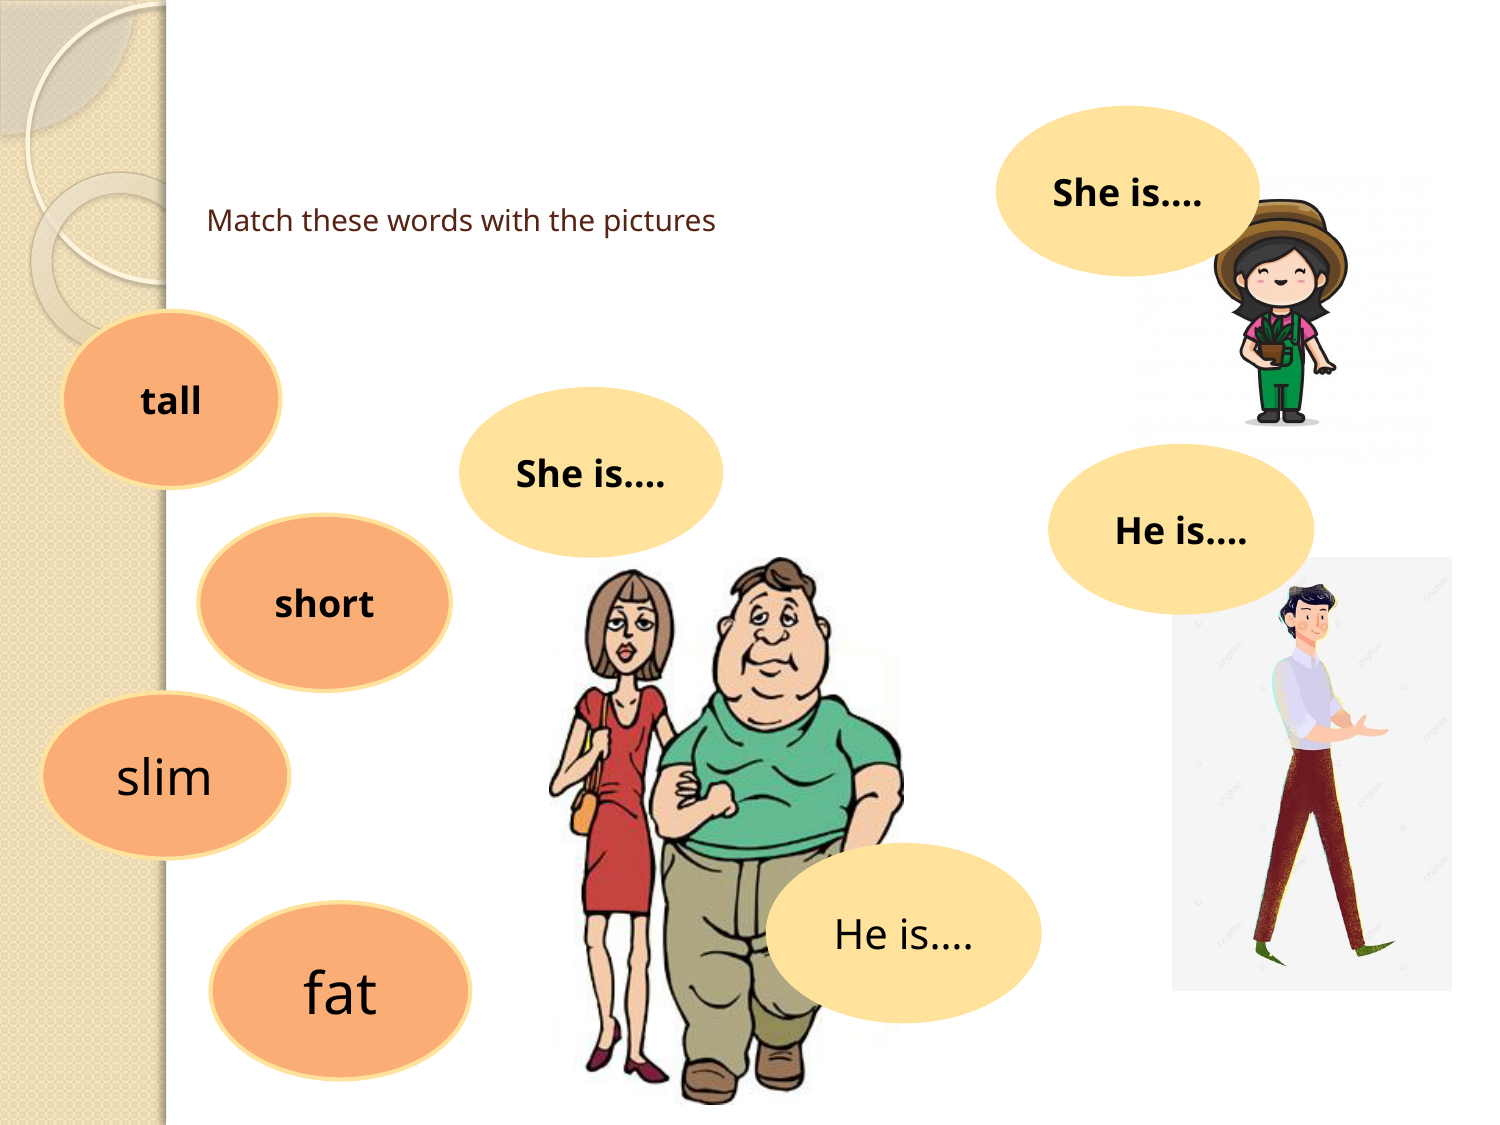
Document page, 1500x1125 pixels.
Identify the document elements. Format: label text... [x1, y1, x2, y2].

title Match these words with the pictures [191, 157, 1037, 288]
text_box She is…. [995, 105, 1251, 277]
text_box He is…. [911, 842, 1042, 1024]
picture [1130, 162, 1432, 464]
picture [1172, 557, 1453, 992]
text_box slim [39, 690, 292, 861]
text_box He is…. [1048, 452, 1315, 615]
text_box short [196, 512, 453, 694]
text_box tall [59, 308, 283, 491]
picture [548, 557, 904, 1105]
text_box She is…. [459, 386, 724, 554]
text_box fat [208, 900, 473, 1082]
